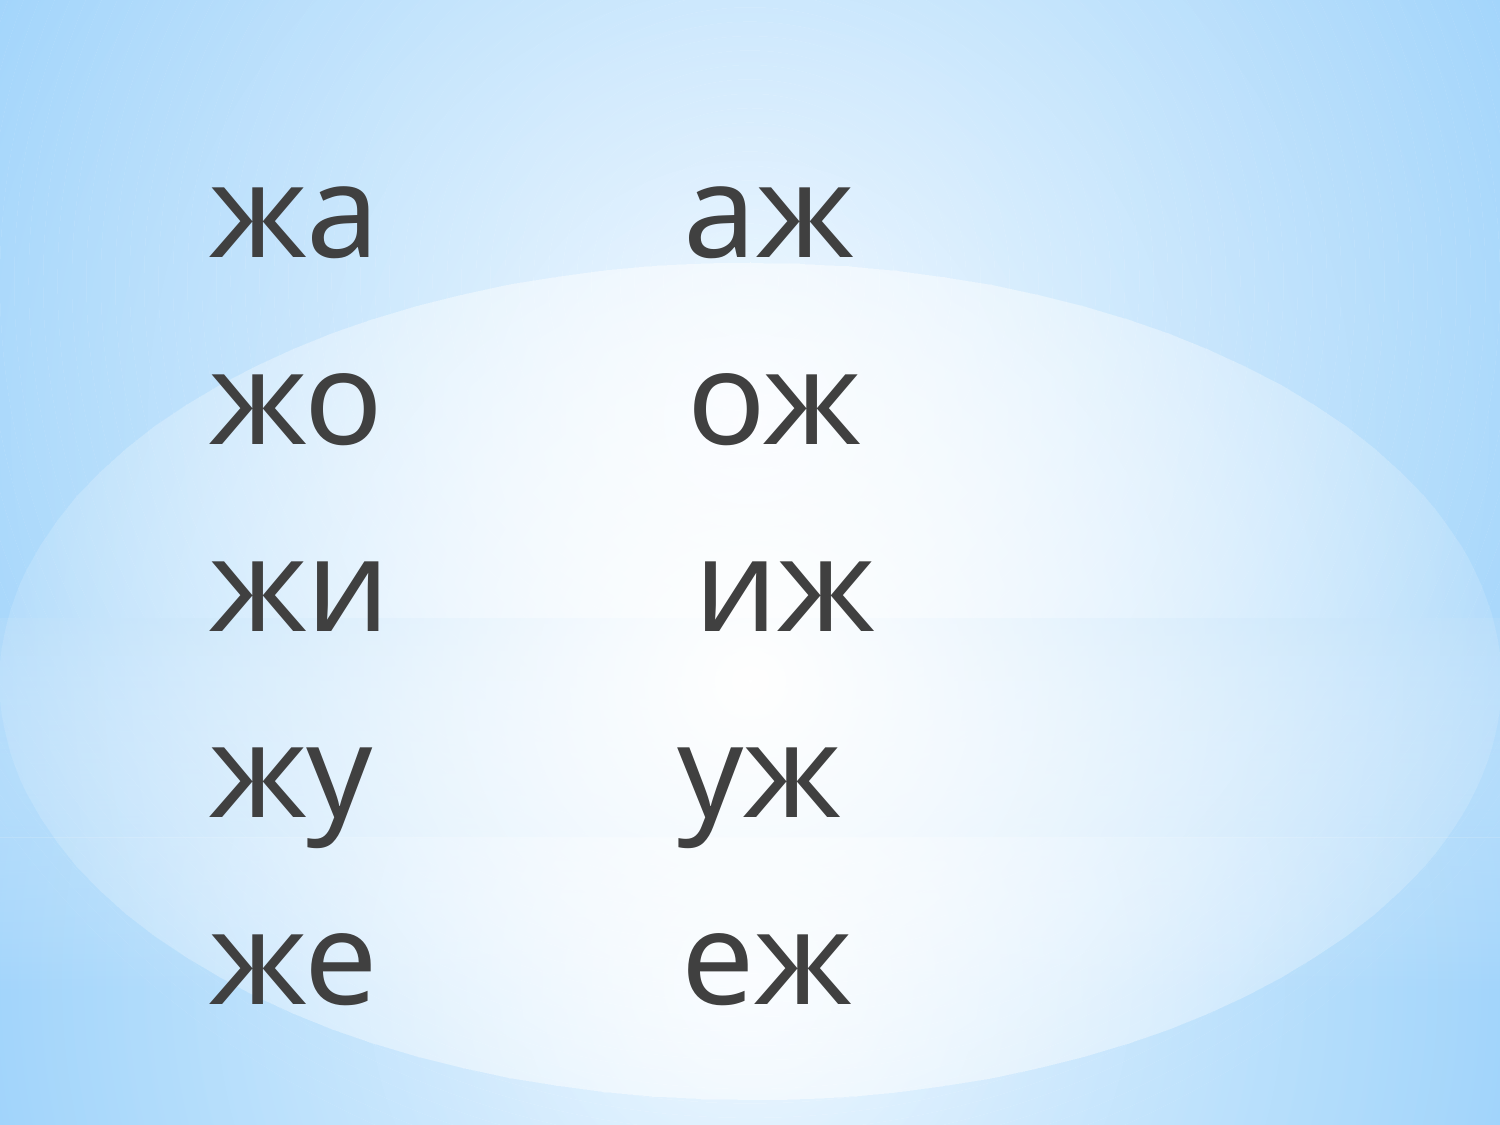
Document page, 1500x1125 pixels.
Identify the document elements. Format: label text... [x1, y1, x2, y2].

list жа аж жо ож жи иж жу уж же еж [187, 120, 1412, 1047]
